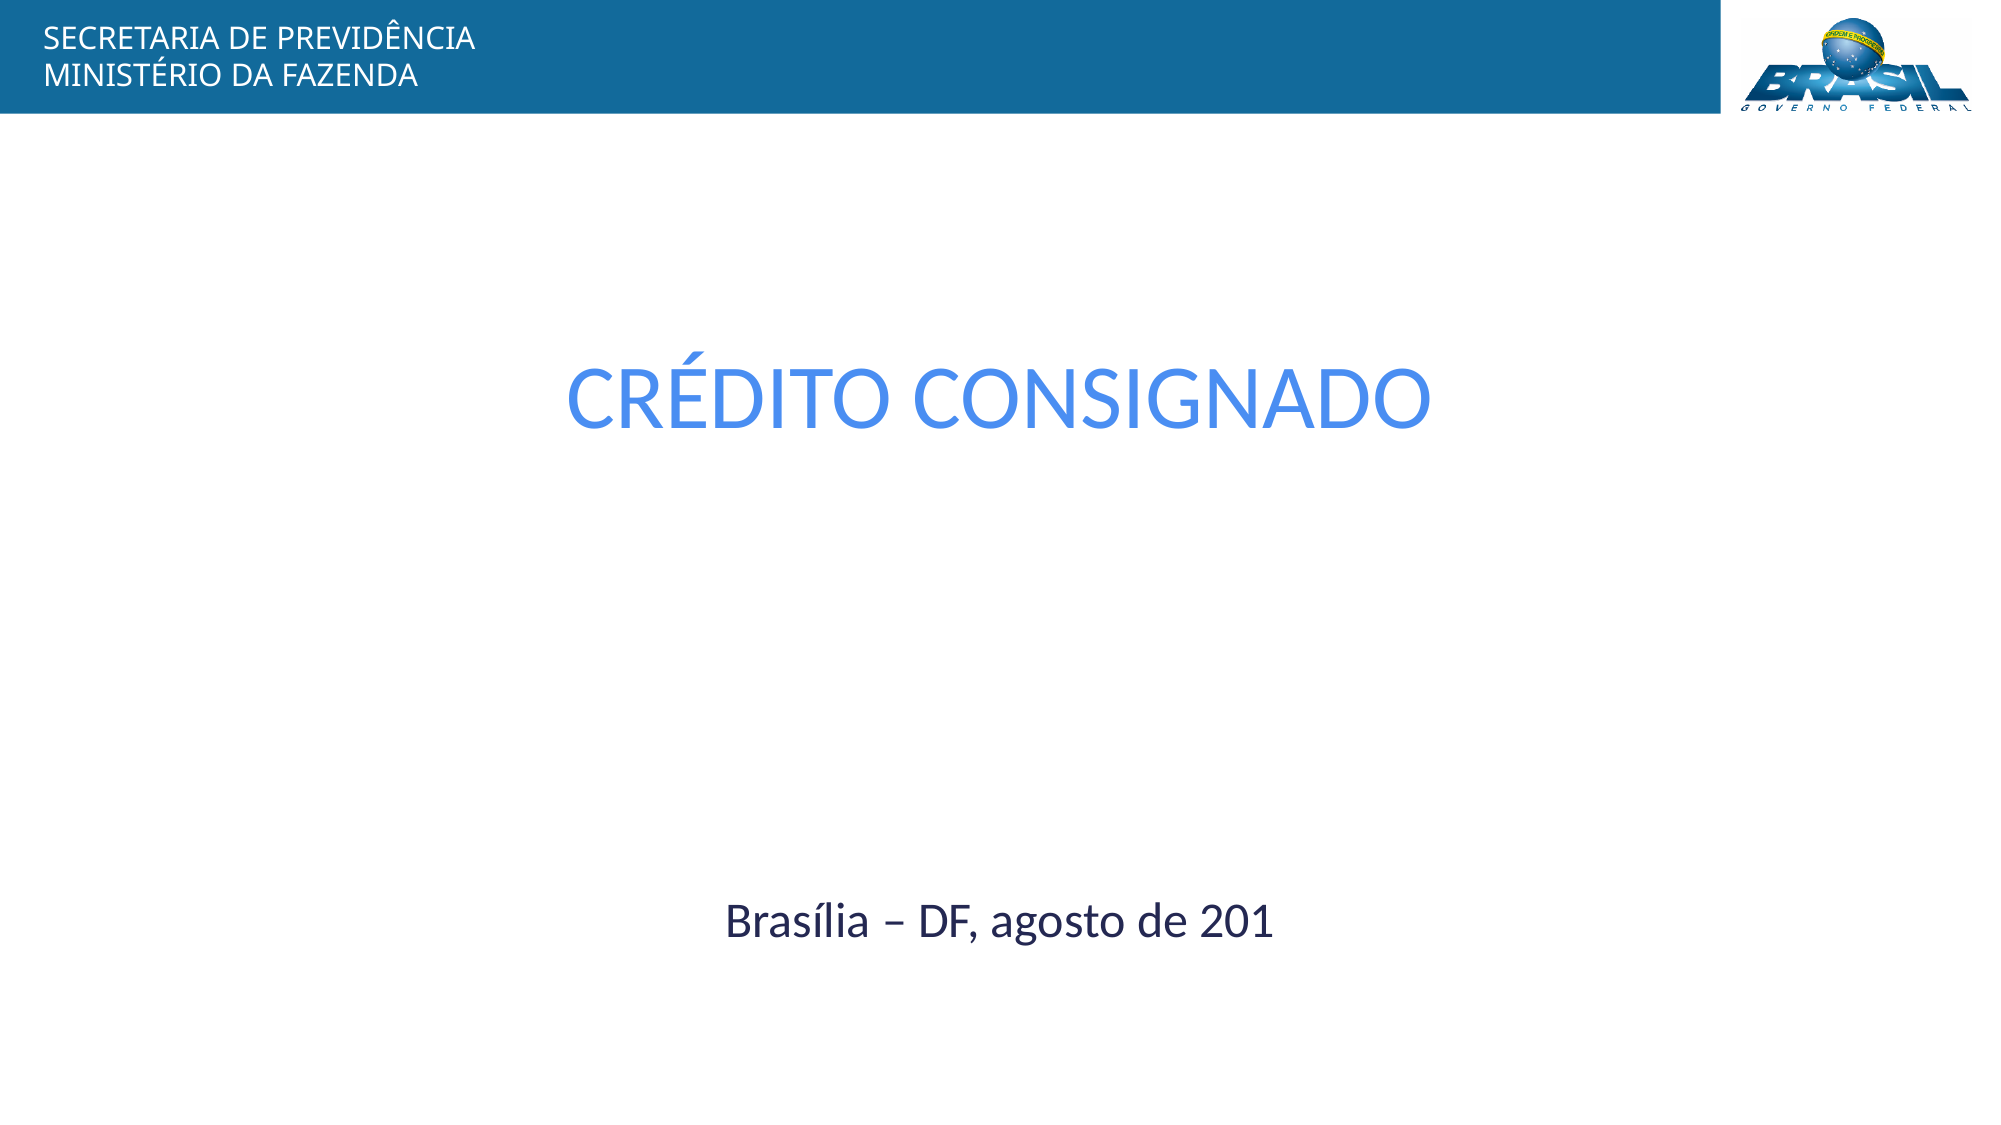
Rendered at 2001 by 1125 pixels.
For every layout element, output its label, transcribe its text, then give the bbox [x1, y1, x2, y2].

picture [1741, 18, 1972, 111]
text_box CRÉDITO CONSIGNADO Brasília – DF, agosto de 201 [102, 219, 1898, 669]
